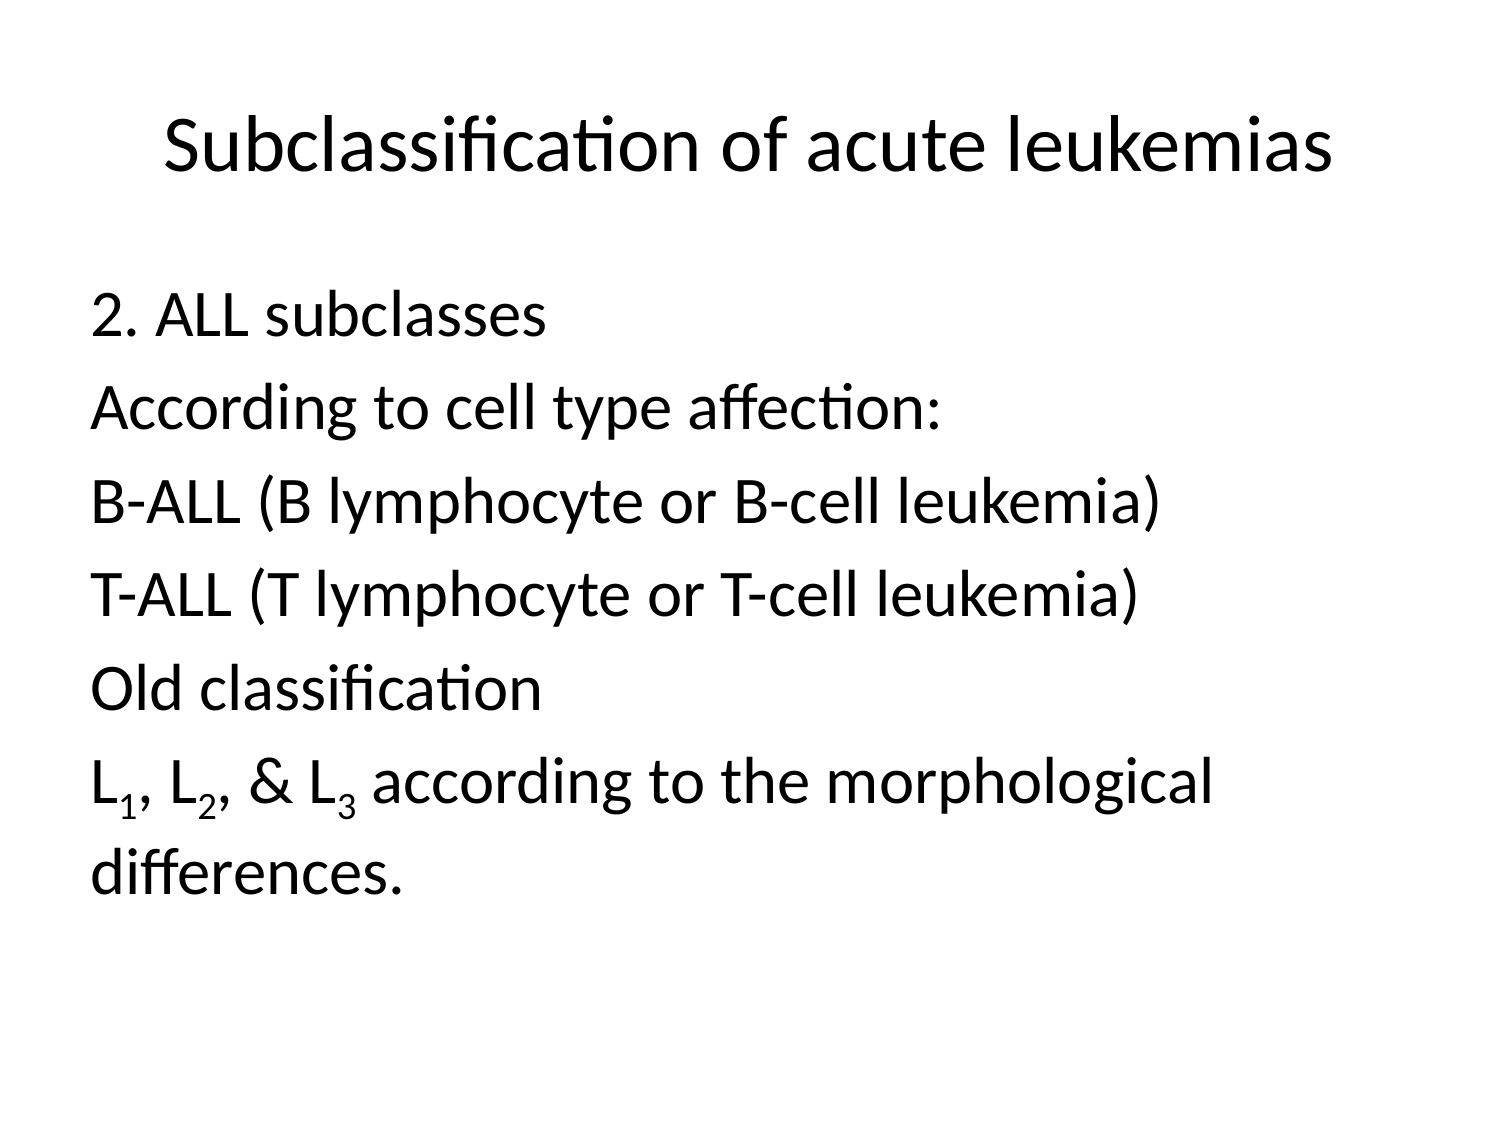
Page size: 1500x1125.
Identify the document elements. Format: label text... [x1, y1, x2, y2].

title Subclassification of acute leukemias [75, 45, 1425, 233]
list 2. ALL subclasses According to cell type affection: B-ALL (B lymphocyte or B-cell leukemia) T-ALL (T lymphocyte or T-cell leukemia) Old classification L1, L2, & L3 according to the morphological differences. [75, 262, 1425, 1005]
